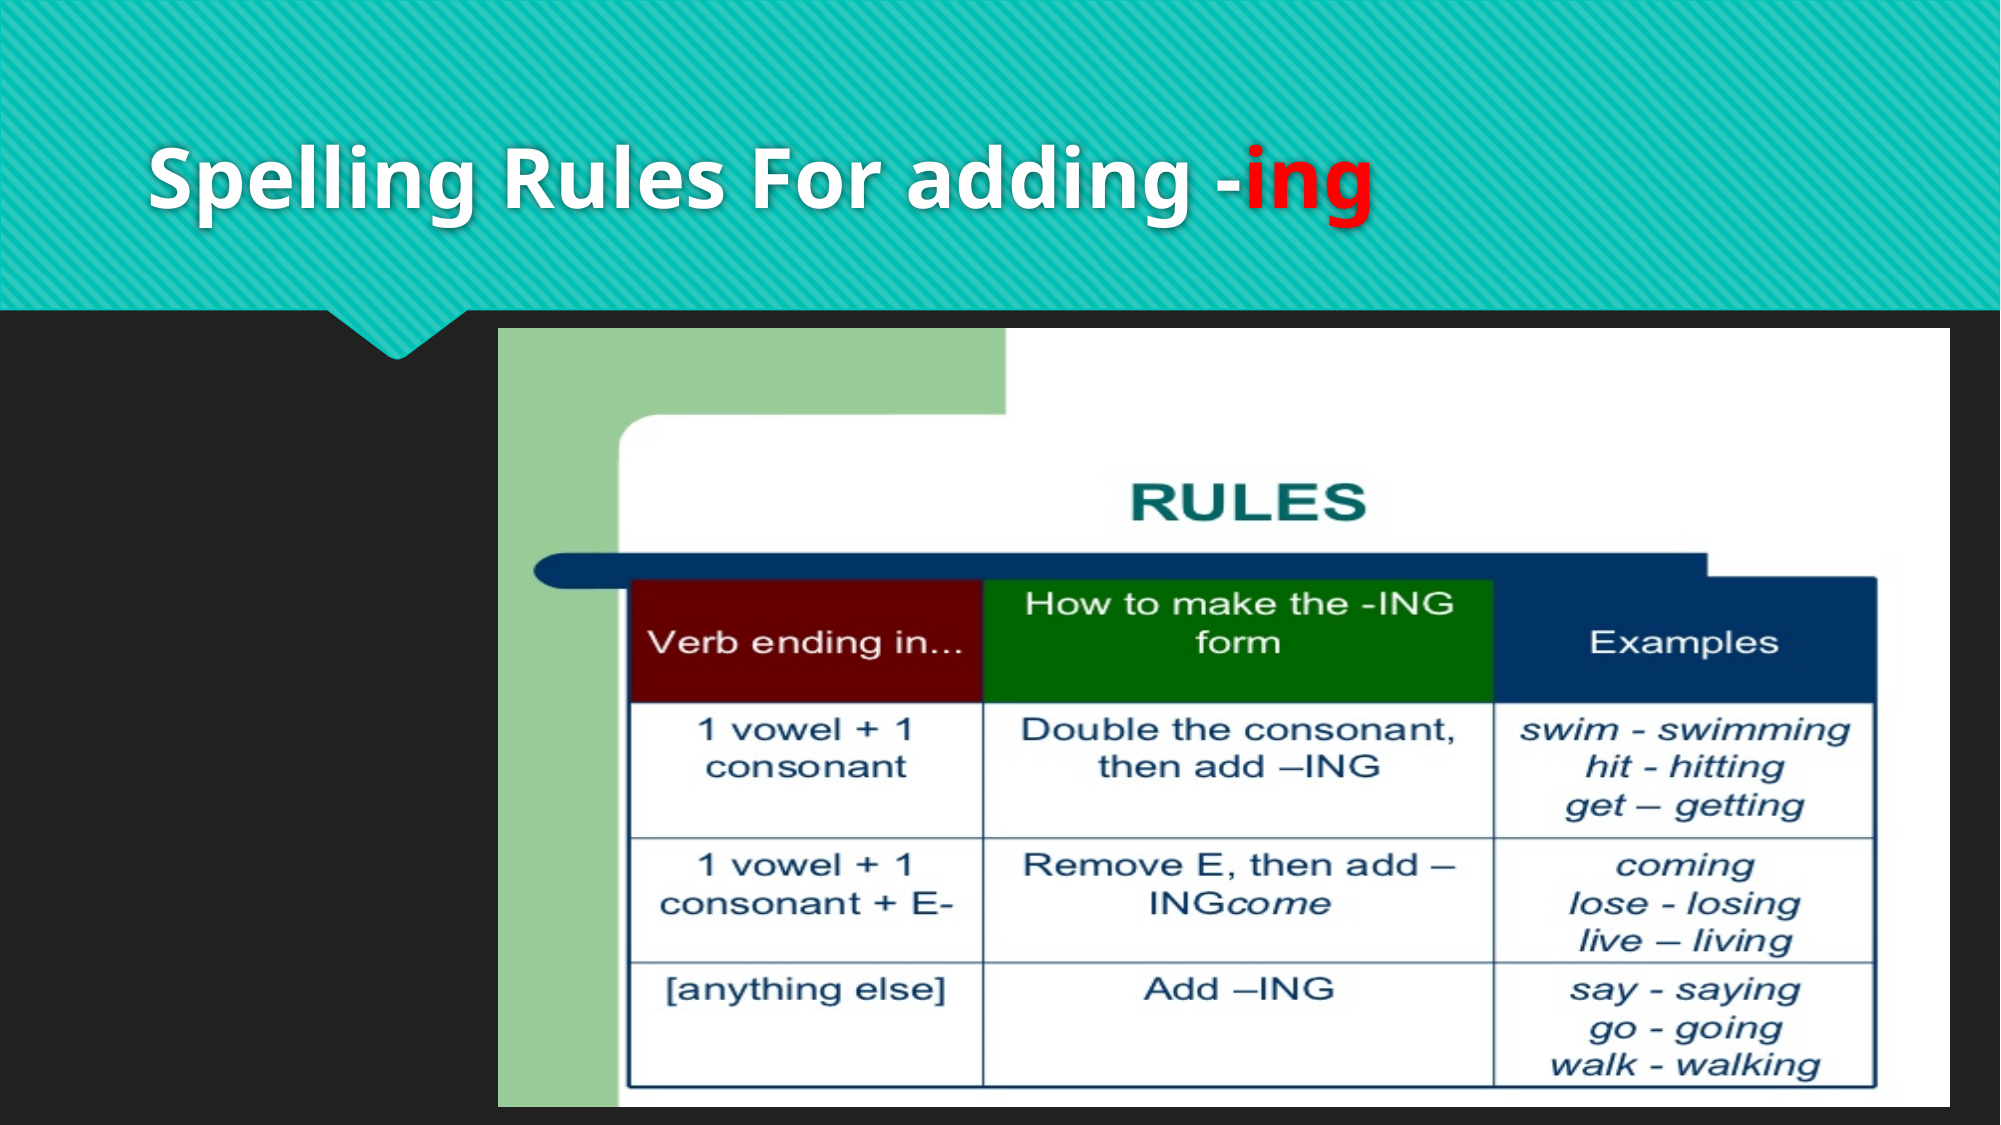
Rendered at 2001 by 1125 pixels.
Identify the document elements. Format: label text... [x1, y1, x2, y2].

picture [498, 328, 1951, 1107]
title Spelling Rules For adding -ing [132, 73, 1868, 233]
